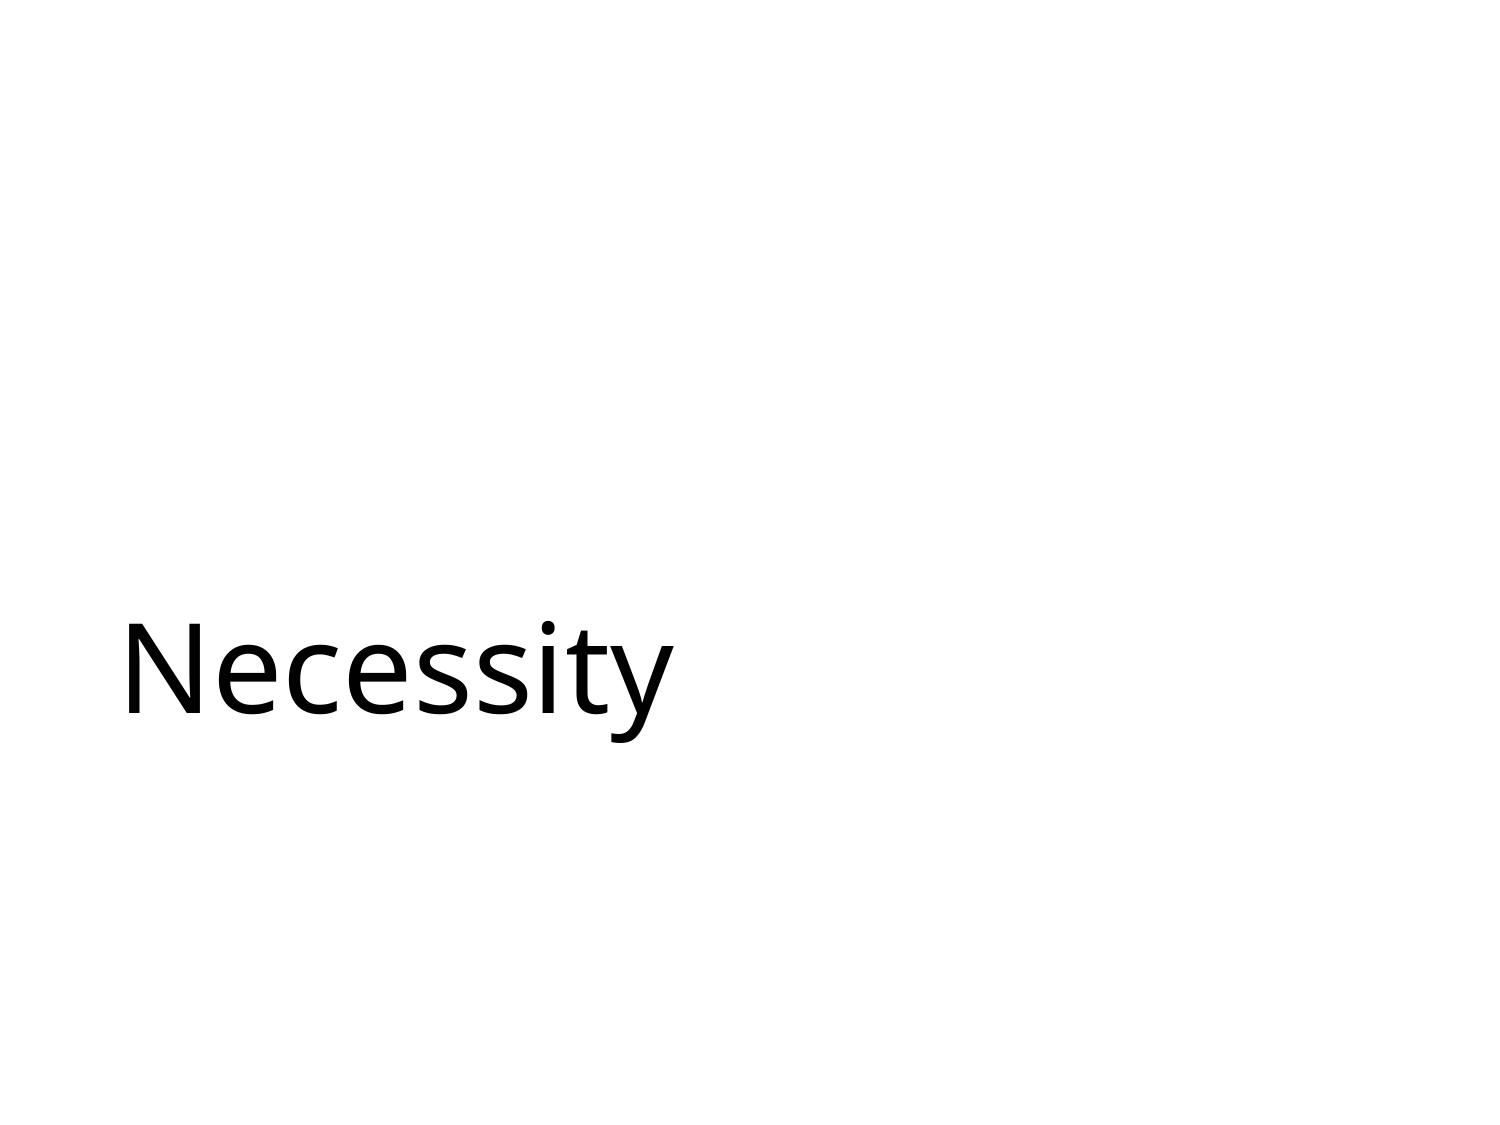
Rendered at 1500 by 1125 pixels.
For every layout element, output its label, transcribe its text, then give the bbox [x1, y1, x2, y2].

title Necessity [102, 280, 1397, 749]
